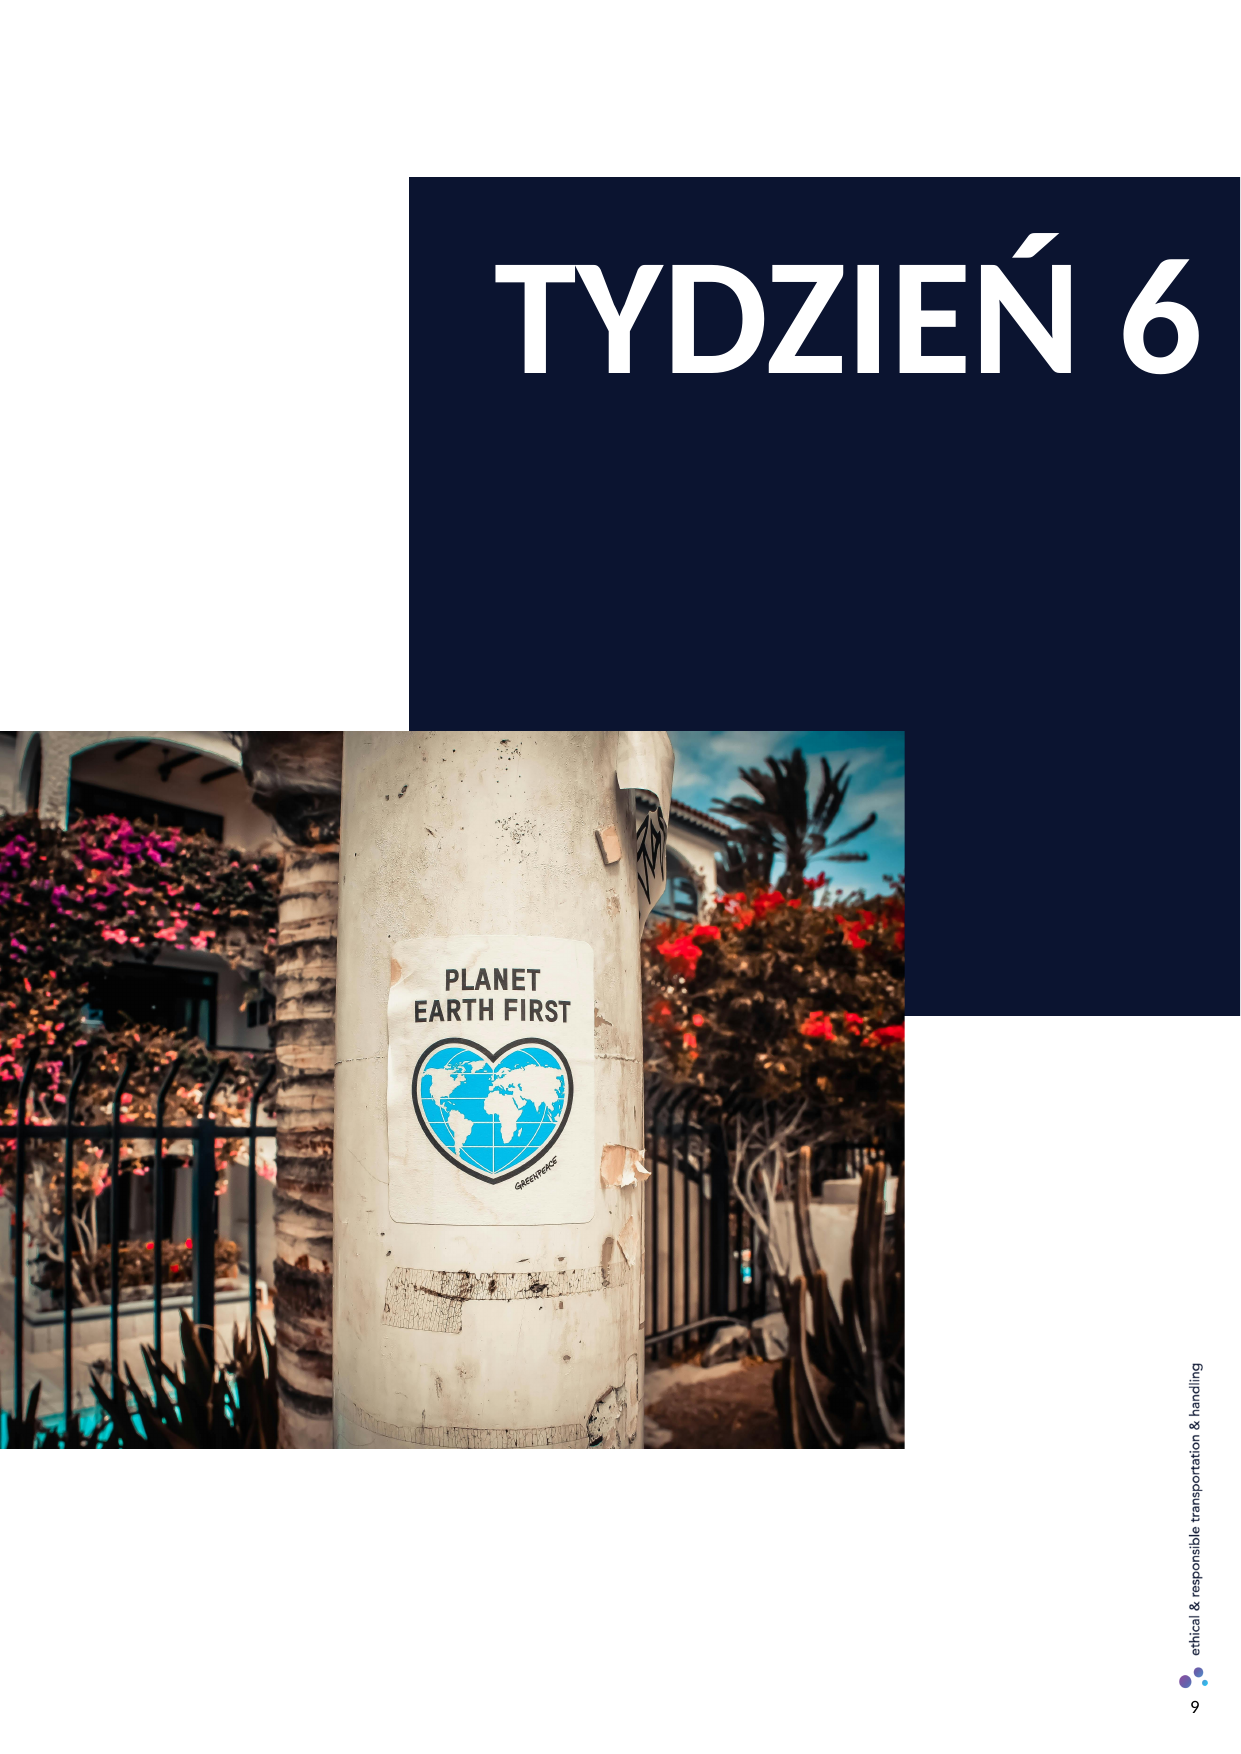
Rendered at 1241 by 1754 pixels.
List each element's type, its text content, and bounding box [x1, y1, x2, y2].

picture [0, 731, 905, 1449]
picture [1179, 1357, 1217, 1680]
slide_number 9 [1153, 1676, 1215, 1736]
list TYDZIEŃ 6 [479, 221, 1241, 732]
